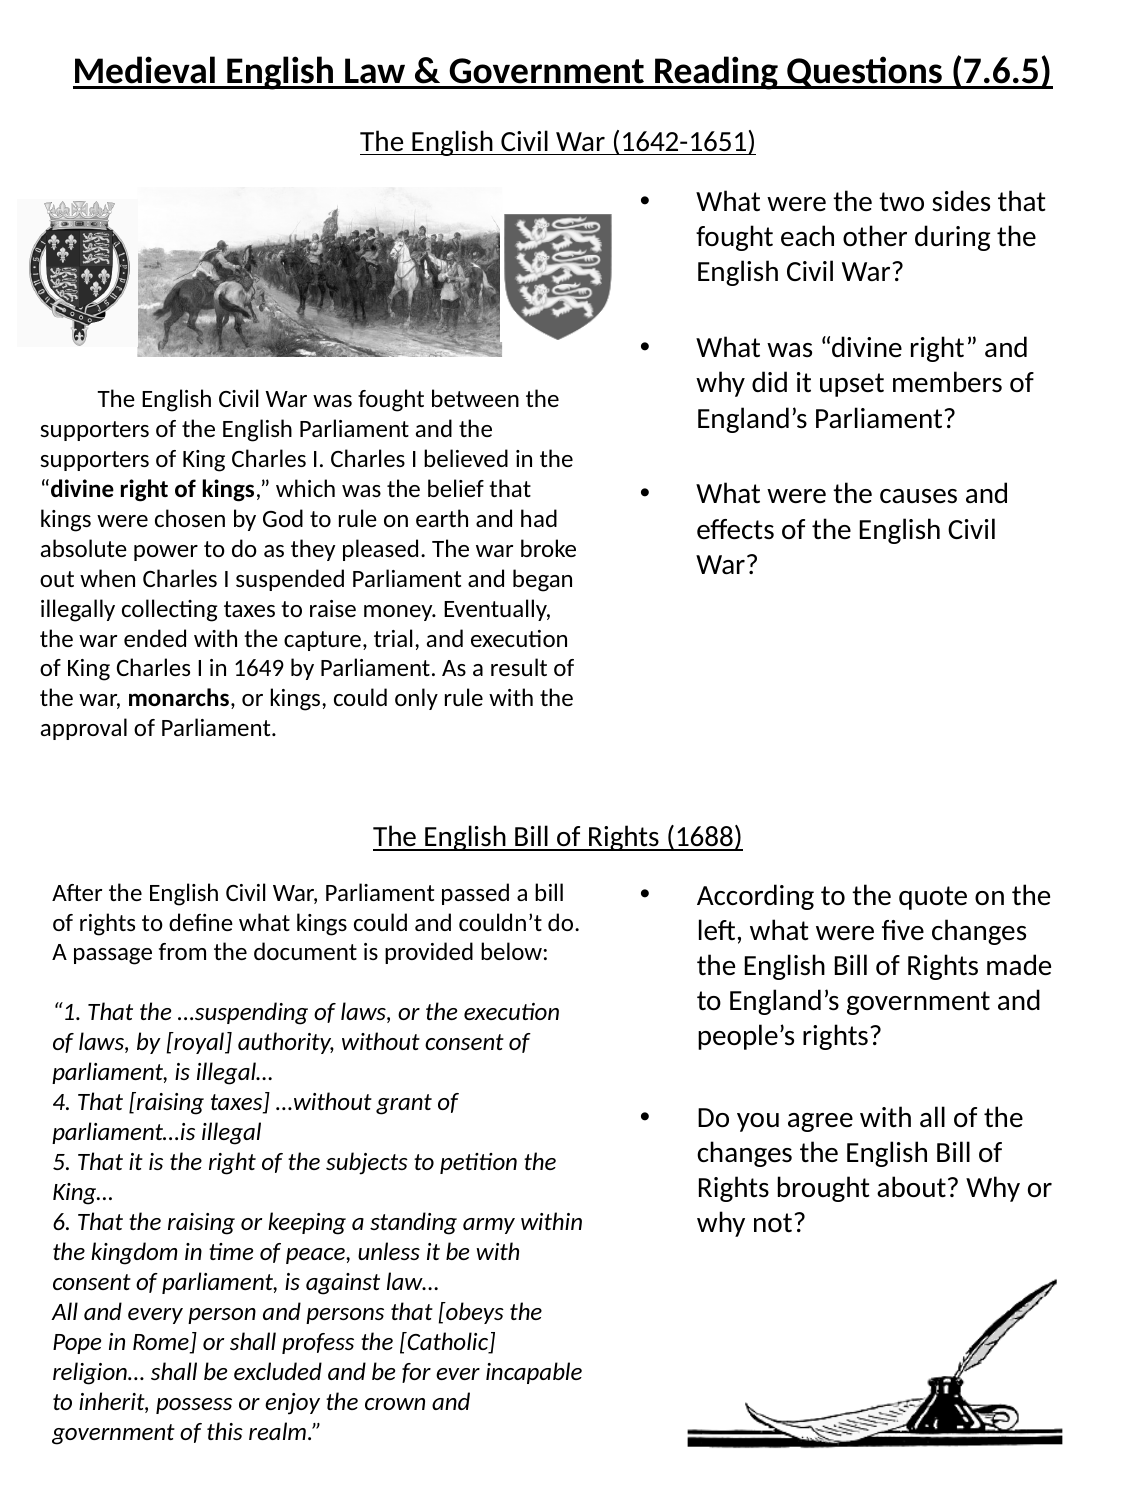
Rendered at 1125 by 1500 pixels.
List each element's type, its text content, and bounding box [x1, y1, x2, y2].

text_box The English Bill of Rights (1688) [312, 799, 804, 870]
text_box According to the quote on the left, what were five changes the English Bill of Rights made to England’s government and people’s rights? Do you agree with all of the changes the English Bill of Rights brought about? Why or why not? [624, 868, 1075, 1463]
picture [16, 187, 616, 357]
text_box The English Civil War (1642-1651) [312, 104, 804, 175]
text_box The English Civil War was fought between the supporters of the English Parliament and the supporters of King Charles I. Charles I believed in the “divine right of kings,” which was the belief that kings were chosen by God to rule on earth and had absolute power to do as they pleased. The war broke out when Charles I suspended Parliament and began illegally collecting taxes to raise money. Eventually, the war ended with the capture, trial, and execution of King Charles I in 1649 by Parliament. As a result of the war, monarchs, or kings, could only rule with the approval of Parliament. [24, 375, 600, 788]
text_box After the English Civil War, Parliament passed a bill of rights to define what kings could and couldn’t do. A passage from the document is provided below: “1. That the …suspending of laws, or the execution of laws, by [royal] authority, without consent of parliament, is illegal… 4. That [raising taxes] …without grant of parliament…is illegal 5. That it is the right of the subjects to petition the King… 6. That the raising or keeping a standing army within the kingdom in time of peace, unless it be with consent of parliament, is against law… All and every person and persons that [obeys the Pope in Rome] or shall profess the [Catholic] religion… shall be excluded and be for ever incapable to inherit, possess or enjoy the crown and government of this realm.” [37, 868, 600, 1453]
list What were the two sides that fought each other during the English Civil War? What was “divine right” and why did it upset members of England’s Parliament? What were the causes and effects of the English Civil War? [624, 174, 1075, 788]
picture [687, 1271, 1063, 1458]
title Medieval English Law & Government Reading Questions (7.6.5) [56, 24, 1069, 113]
